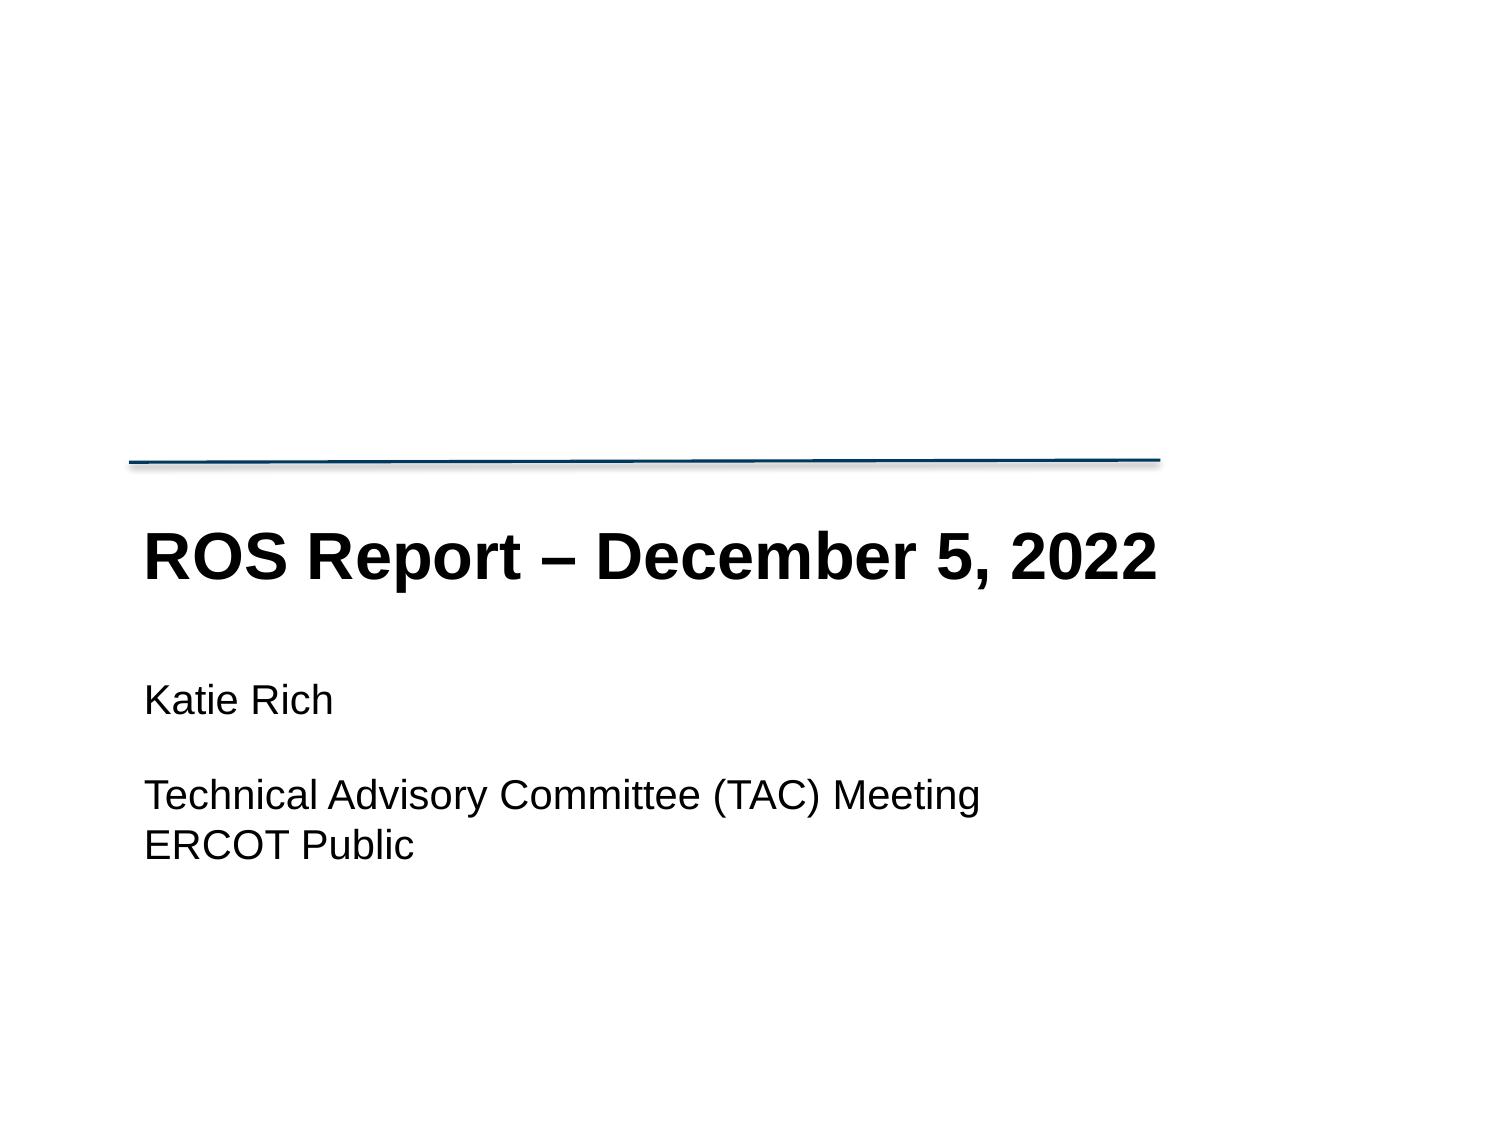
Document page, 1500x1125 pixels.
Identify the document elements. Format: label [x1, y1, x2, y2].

text_box [128, 459, 1367, 890]
